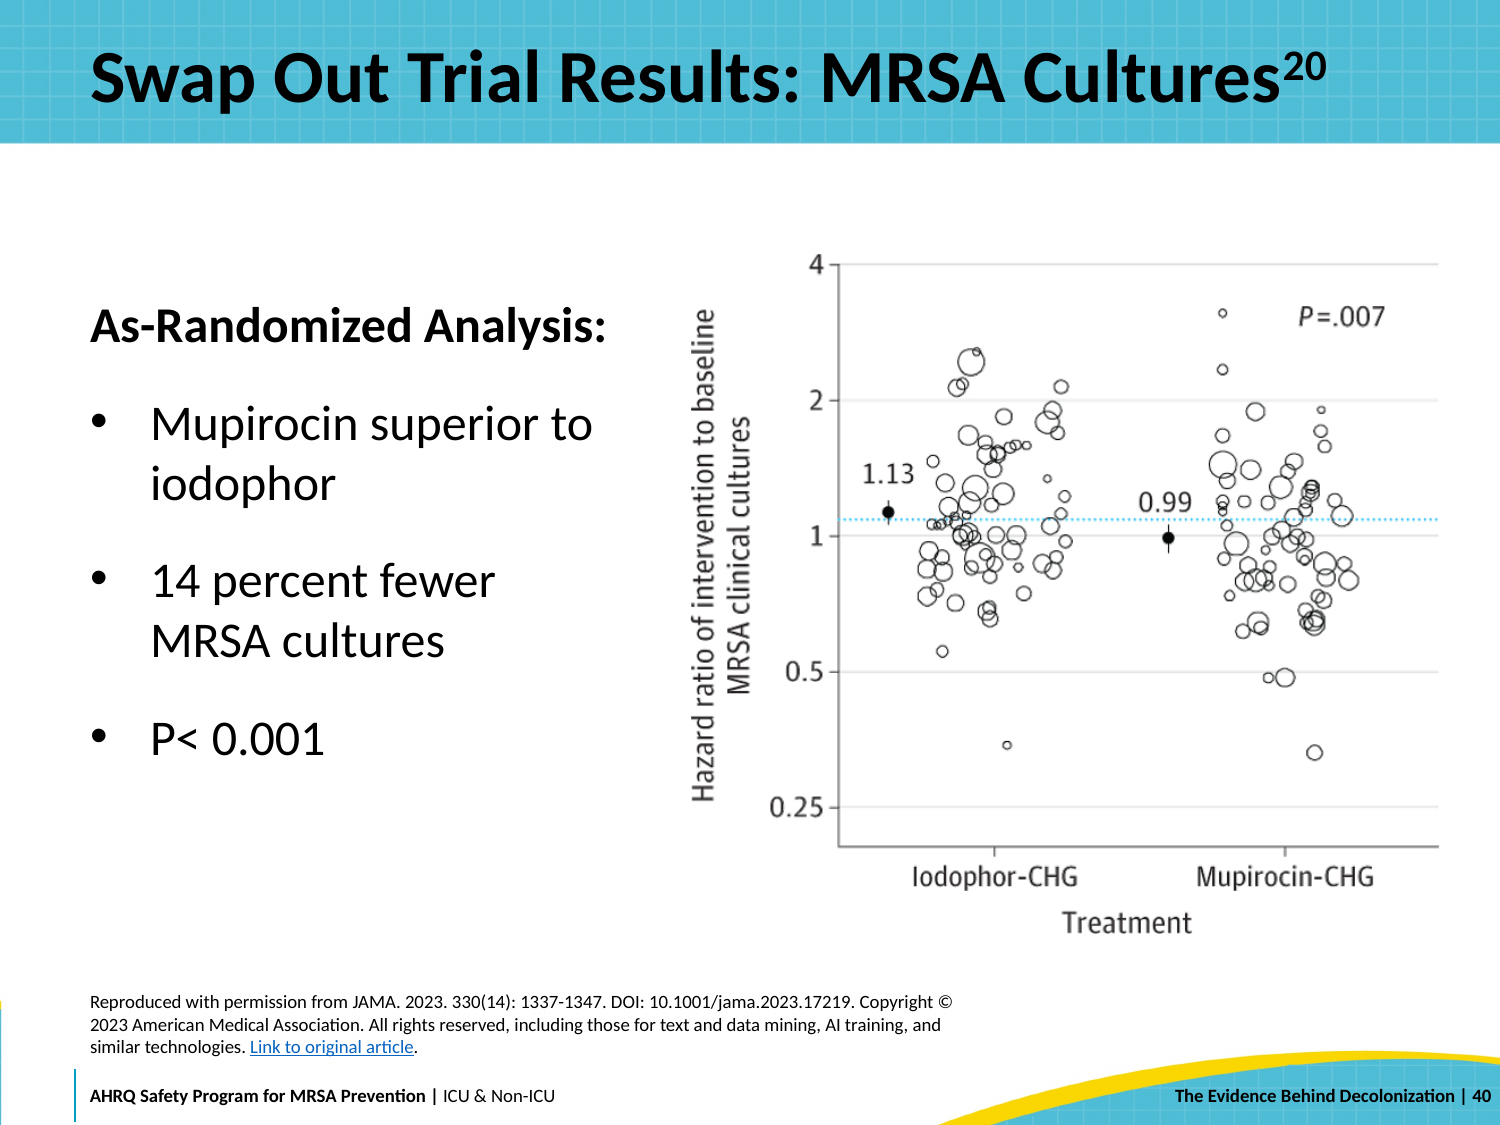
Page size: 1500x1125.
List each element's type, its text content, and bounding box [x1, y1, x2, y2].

title Swap Out Trial Results: MRSA Cultures20 [75, 0, 1425, 150]
slide_number | 40 [1455, 1065, 1500, 1125]
list Reproduced with permission from JAMA. 2023. 330(14): 1337-1347. DOI: 10.1001/jama.2023.17219. Copyright © 2023 American Medical Association. All rights reserved, including those for text and data mining, AI training, and similar technologies. Link to original article. [75, 982, 975, 1125]
picture [0, 0, 1500, 1125]
list As-Randomized Analysis: Mupirocin superior to iodophor 14 percent fewer MRSA cultures P< 0.001 [75, 285, 625, 982]
